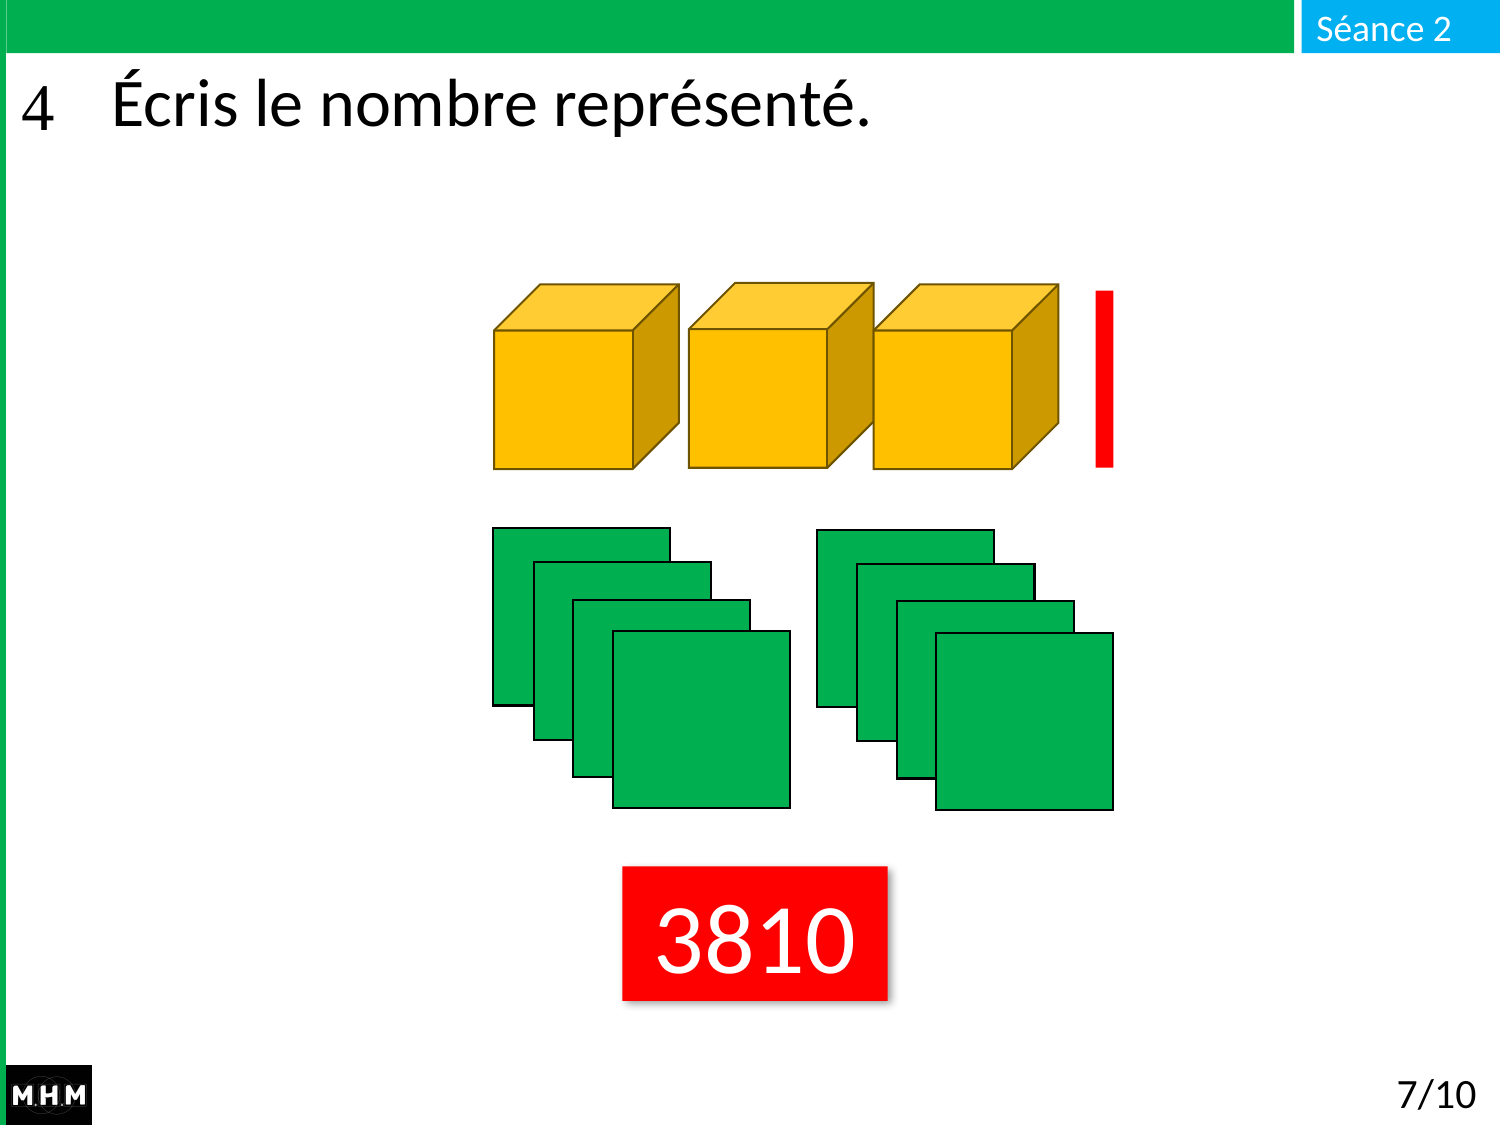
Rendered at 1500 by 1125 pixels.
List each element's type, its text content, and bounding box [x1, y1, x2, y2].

text_box [872, 283, 1060, 471]
picture [6, 1065, 92, 1125]
text_box [1095, 290, 1114, 469]
text_box [816, 529, 995, 708]
text_box [572, 599, 751, 778]
title Écris le nombre représenté. [96, 60, 1391, 150]
list 7/10 [1373, 1064, 1500, 1125]
text_box [492, 527, 671, 707]
text_box [856, 563, 1036, 742]
text_box [935, 632, 1114, 811]
text_box [687, 281, 875, 469]
text_box [896, 600, 1075, 780]
text_box [533, 561, 712, 741]
text_box 3810 [622, 866, 888, 1001]
text_box [493, 283, 680, 471]
text_box [612, 630, 791, 809]
